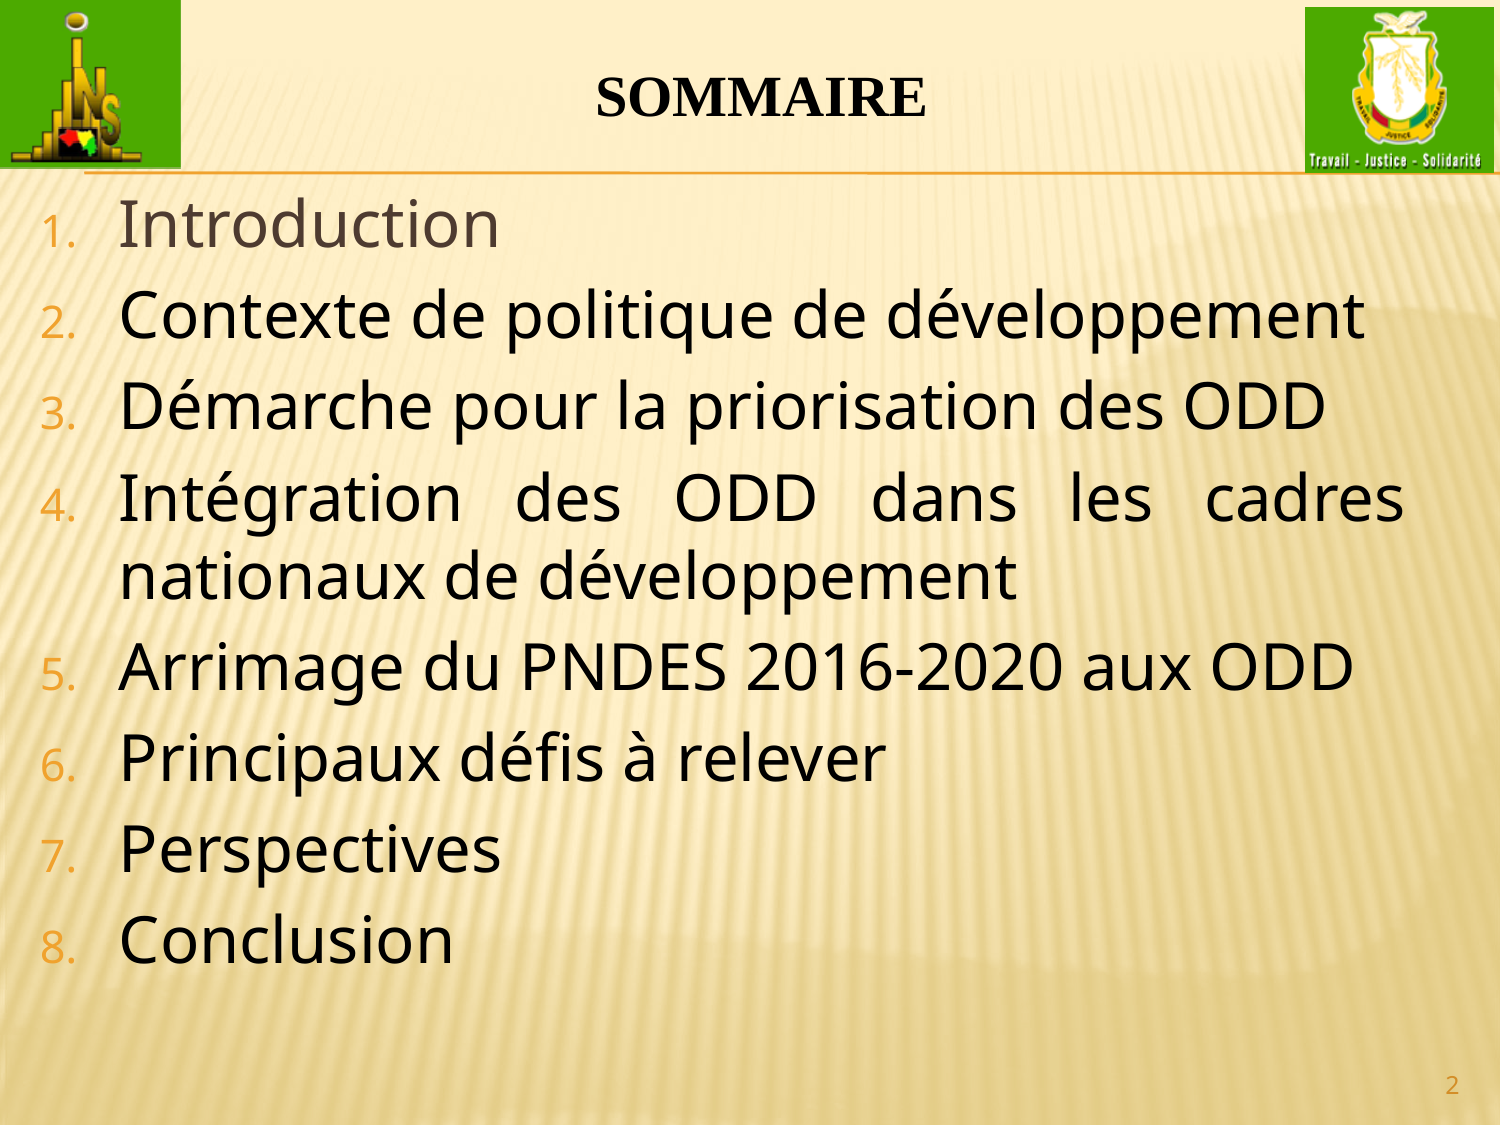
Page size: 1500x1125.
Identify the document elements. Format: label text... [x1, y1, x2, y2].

picture [1304, 6, 1495, 173]
list Introduction Contexte de politique de développement Démarche pour la priorisation des ODD Intégration des ODD dans les cadres nationaux de développement Arrimage du PNDES 2016-2020 aux ODD Principaux défis à relever Perspectives Conclusion [24, 174, 1473, 1000]
slide_number 2 [1350, 1061, 1475, 1103]
picture [0, 0, 181, 169]
text_box SOMMAIRE [407, 50, 1117, 136]
